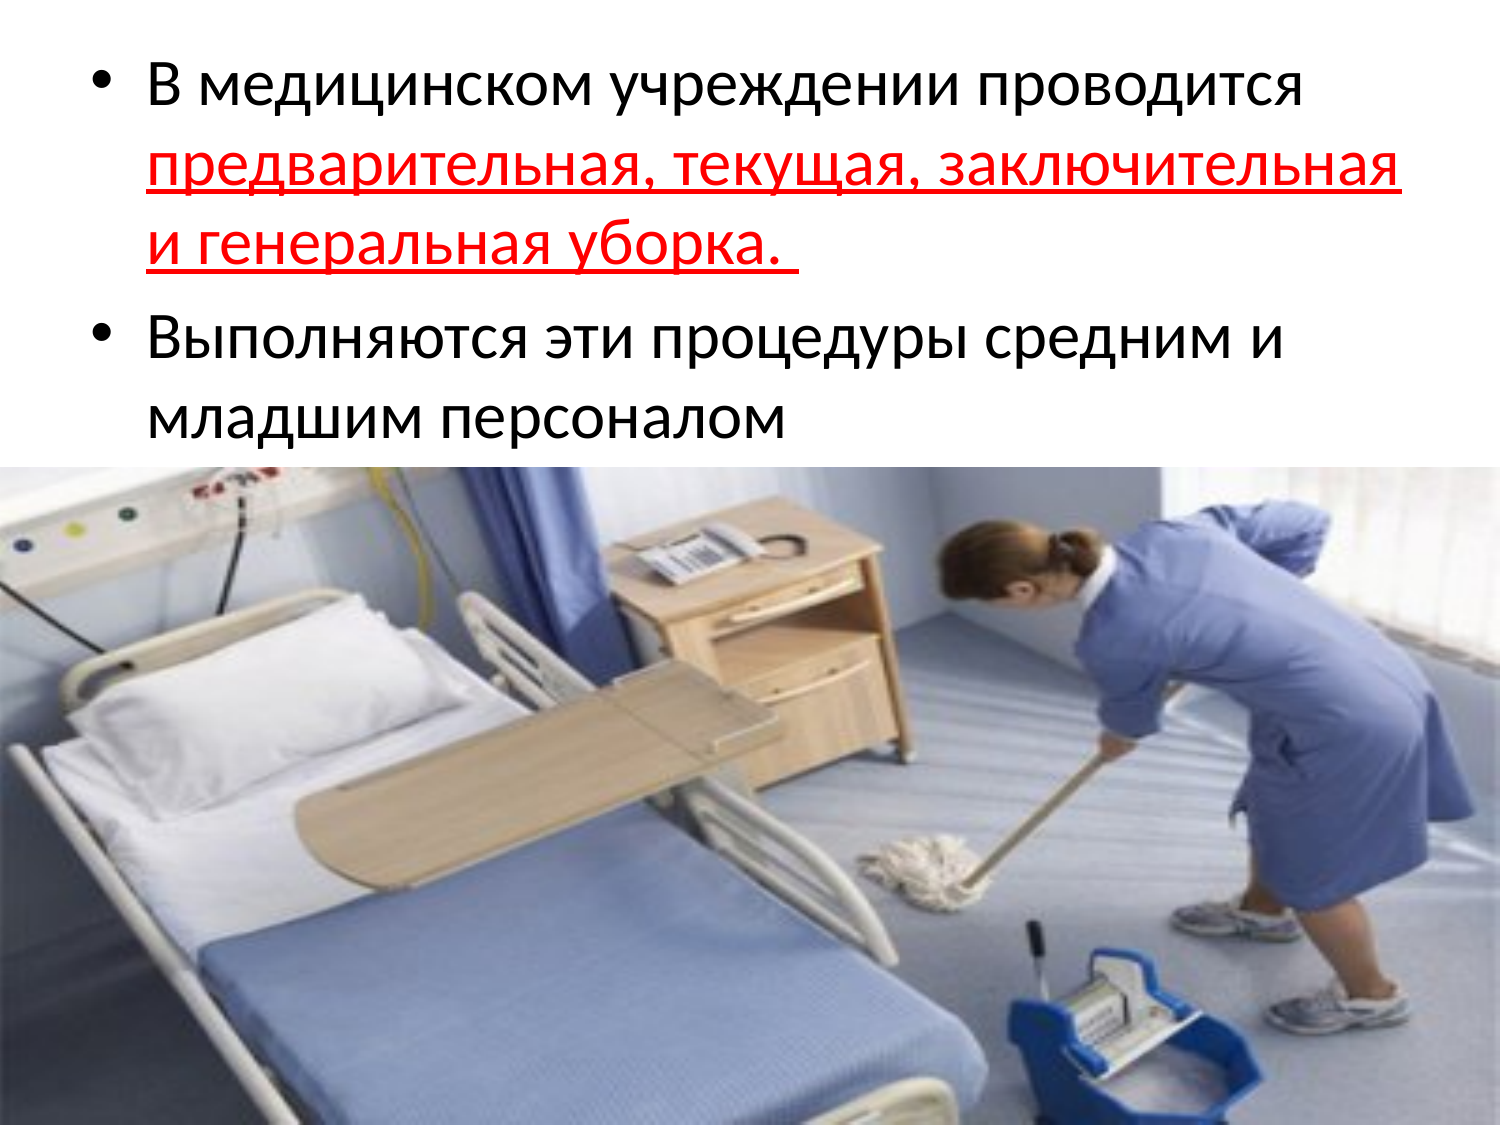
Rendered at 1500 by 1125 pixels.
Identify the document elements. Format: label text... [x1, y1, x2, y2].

list В медицинском учреждении проводится предварительная, текущая, заключительная и генеральная уборка. Выполняются эти процедуры средним и младшим персоналом [75, 30, 1425, 466]
picture [0, 467, 1500, 1125]
